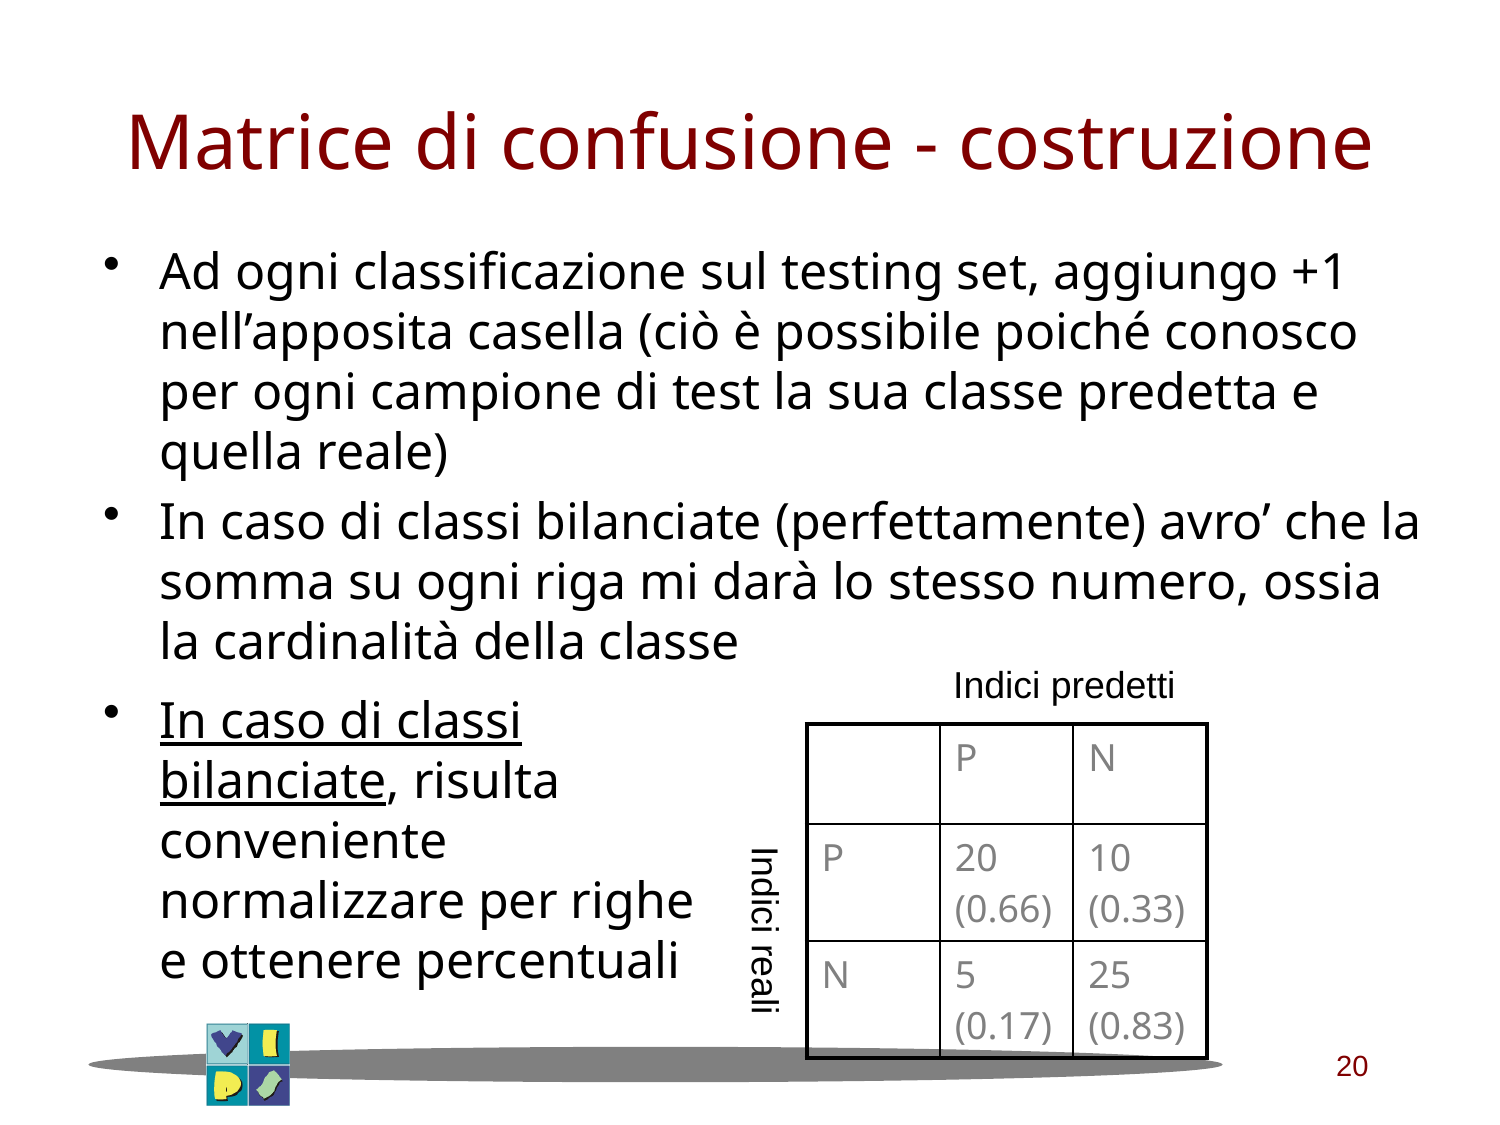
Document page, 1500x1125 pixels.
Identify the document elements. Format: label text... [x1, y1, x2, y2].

list Ad ogni classificazione sul testing set, aggiungo +1 nell’apposita casella (ciò è possibile poiché conosco per ogni campione di test la sua classe predetta e quella reale) In caso di classi bilanciate (perfettamente) avro’ che la somma su ogni riga mi darà lo stesso numero, ossia la cardinalità della classe [88, 231, 1439, 975]
text_box In caso di classi bilanciate, risulta conveniente normalizzare per righe e ottenere percentuali [88, 680, 711, 1125]
table_cell 25 (0.83) [1074, 942, 1205, 1056]
table_header P [941, 726, 1072, 823]
text_box Indici reali [736, 831, 797, 1030]
table_header N [1074, 726, 1205, 823]
table_cell 10 (0.33) [1074, 825, 1205, 940]
table_cell 20 (0.66) [941, 825, 1072, 940]
slide_number 20 [1033, 1039, 1384, 1118]
text_box Indici predetti [938, 653, 1191, 714]
table_cell N [809, 942, 939, 1056]
title Matrice di confusione - costruzione [75, 45, 1425, 233]
table_header [809, 726, 939, 823]
table_cell P [809, 825, 939, 940]
table_cell 5 (0.17) [941, 942, 1072, 1056]
